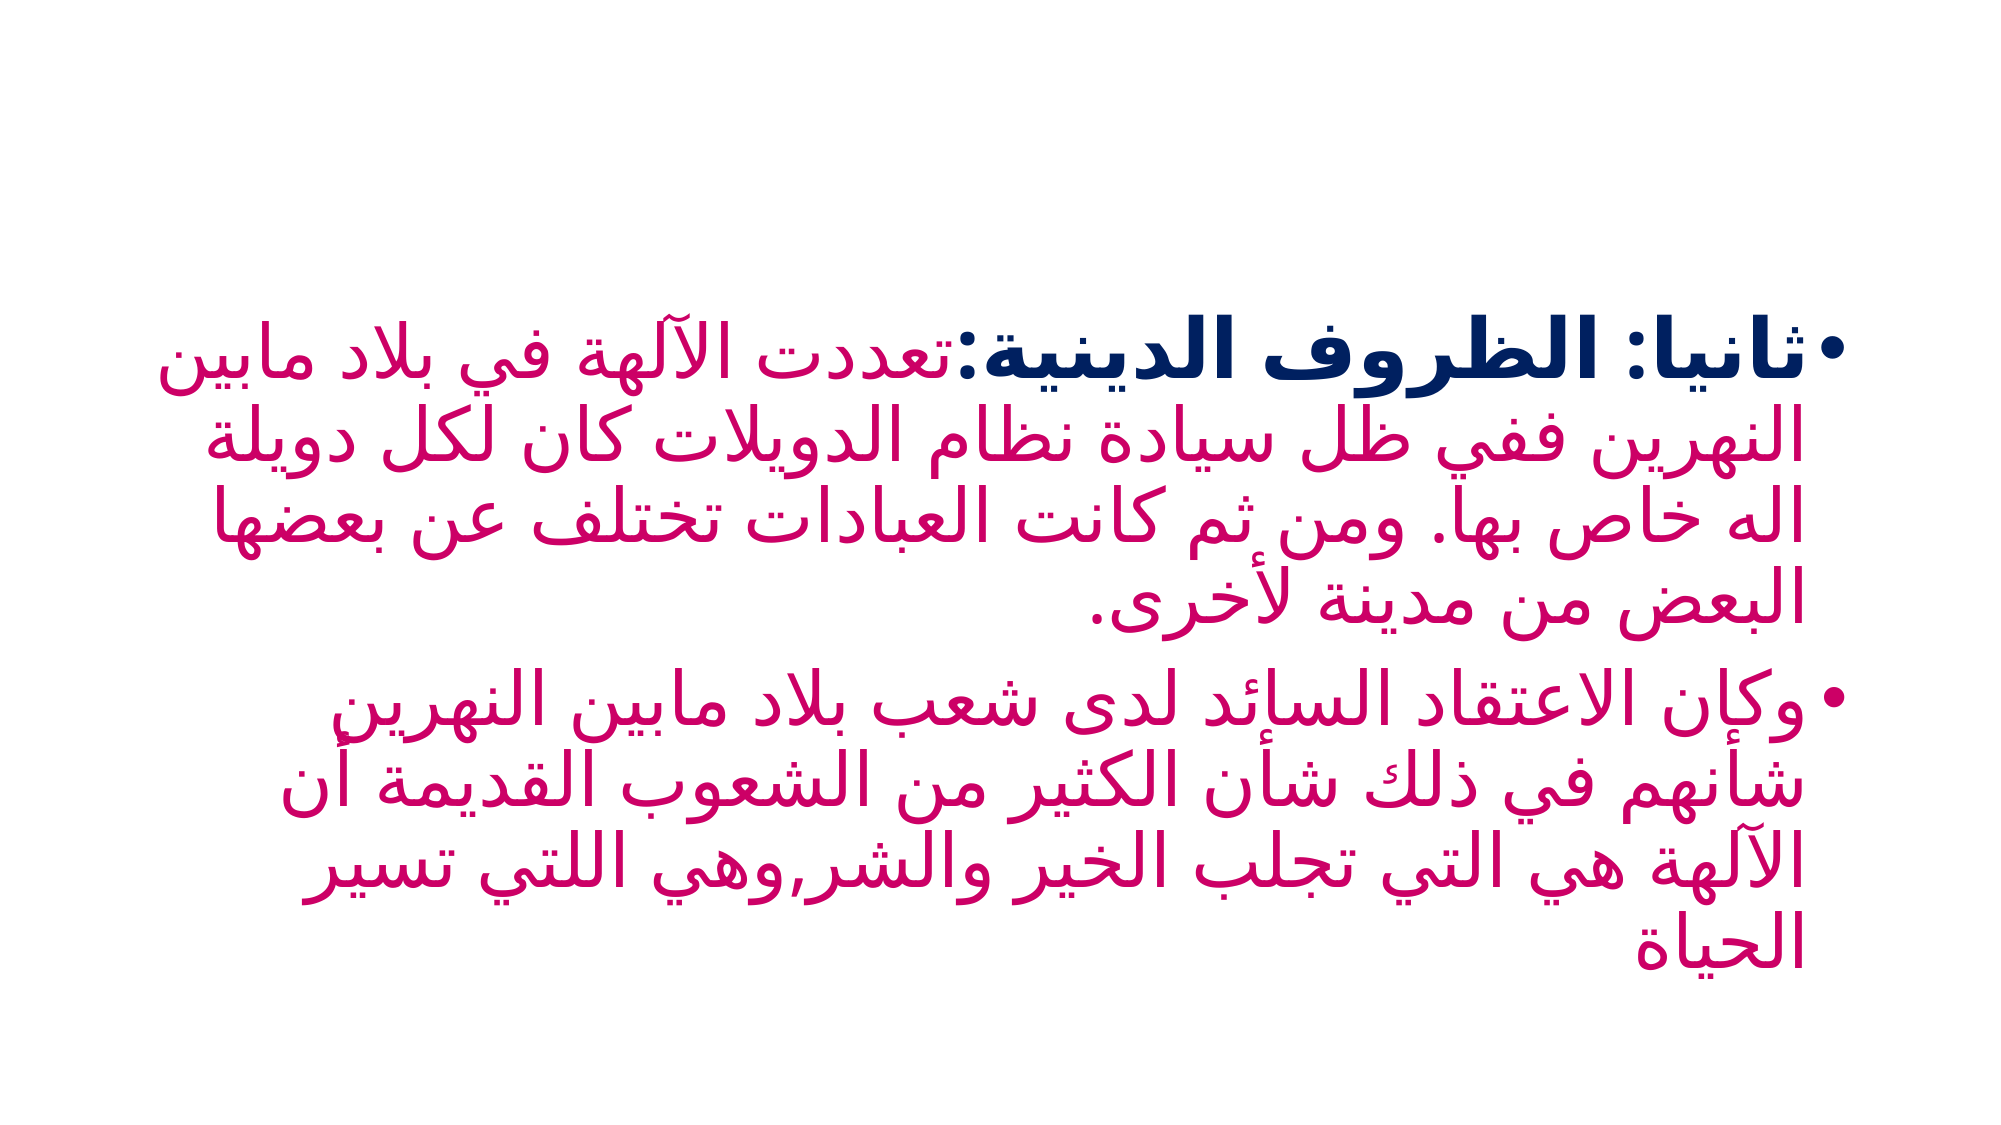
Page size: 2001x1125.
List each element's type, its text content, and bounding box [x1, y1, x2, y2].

list ثانيا: الظروف الدينية:تعددت الآلهة في بلاد مابين النهرين ففي ظل سيادة نظام الدويلات كان لكل دويلة اله خاص بها. ومن ثم كانت العبادات تختلف عن بعضها البعض من مدينة لأخرى. وكان الاعتقاد السائد لدى شعب بلاد مابين النهرين شأنهم في ذلك شأن الكثير من الشعوب القديمة أن الآلهة هي التي تجلب الخير والشر,وهي اللتي تسير الحياة [137, 299, 1863, 1014]
